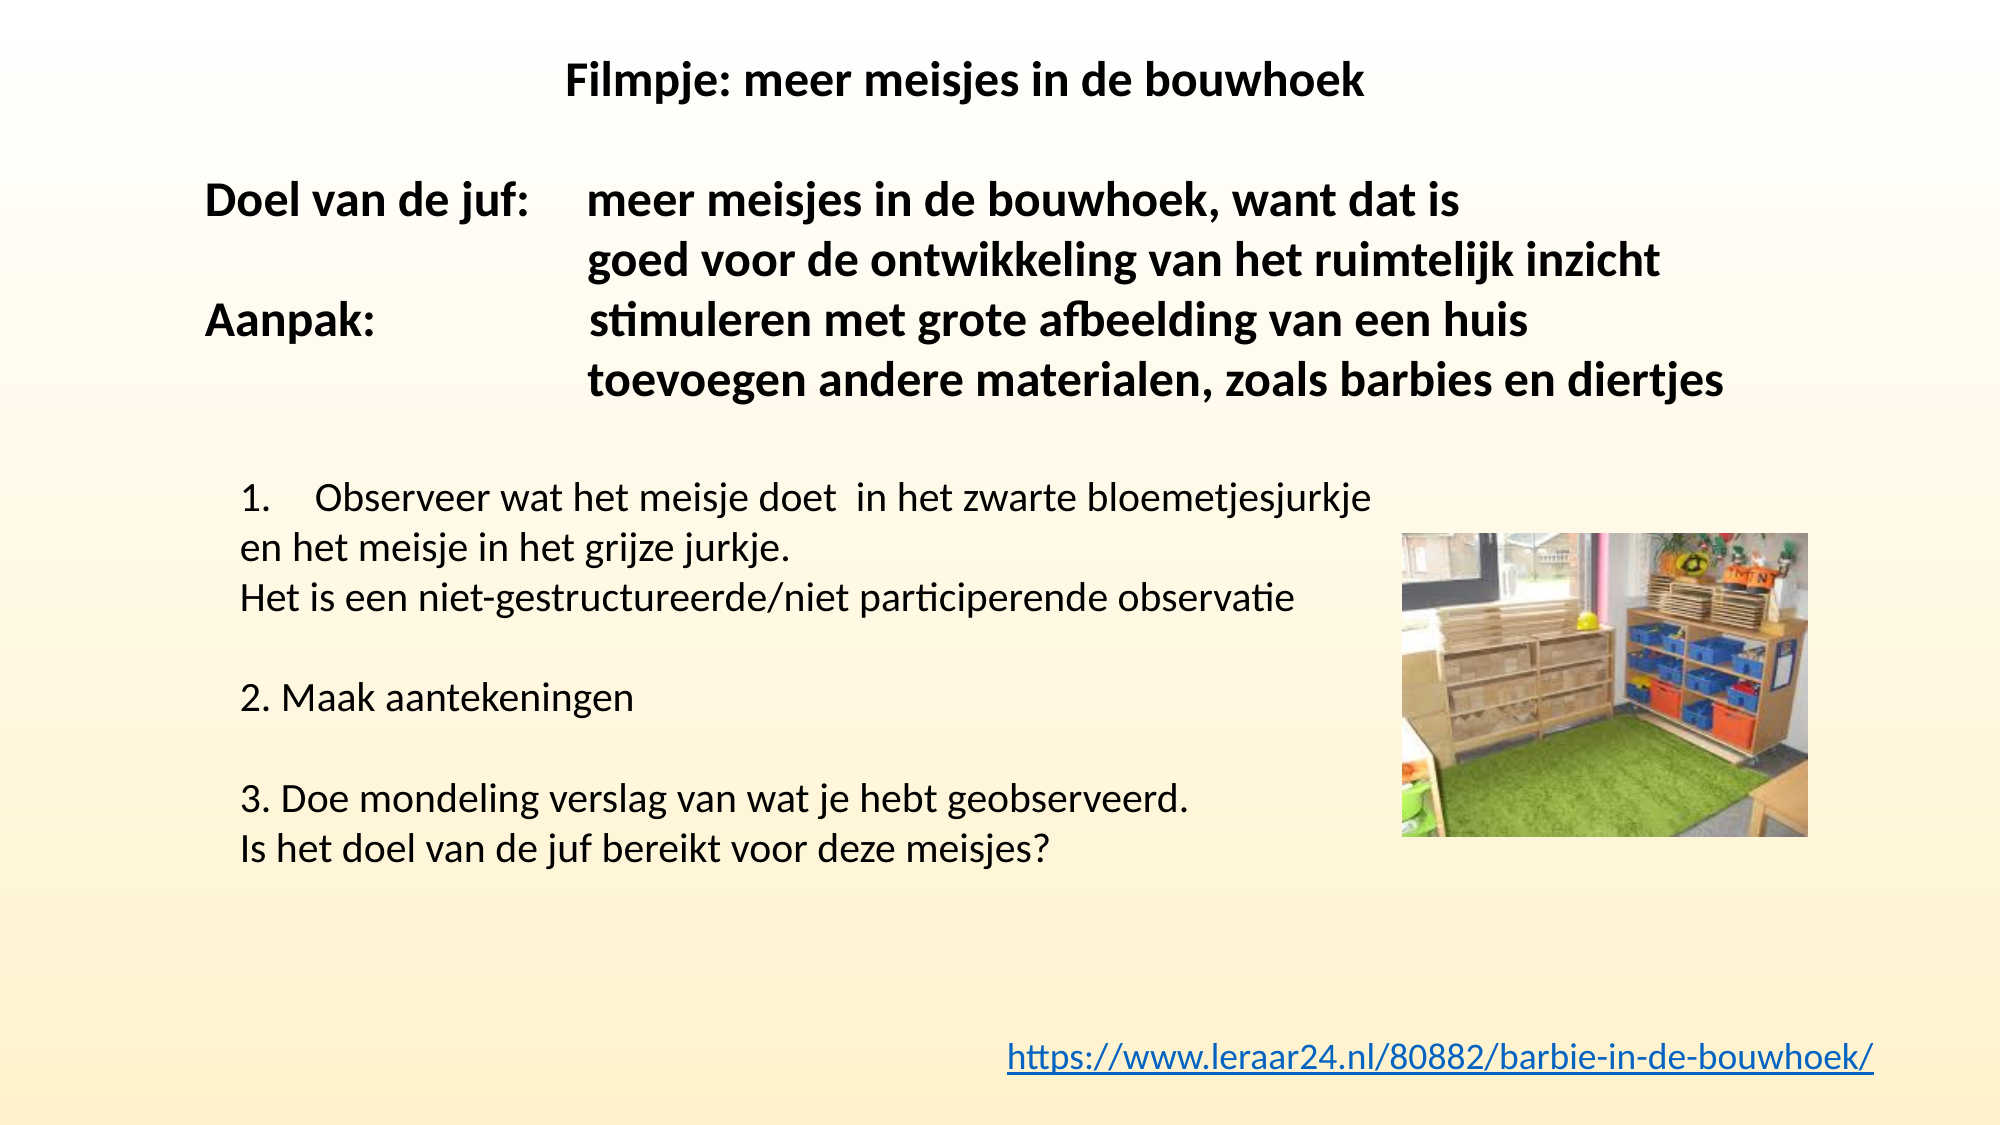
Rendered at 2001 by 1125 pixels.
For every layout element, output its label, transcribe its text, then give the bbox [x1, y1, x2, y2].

picture [1402, 533, 1808, 837]
text_box Filmpje: meer meisjes in de bouwhoek Doel van de juf: meer meisjes in de bouwhoek, want dat is goed voor de ontwikkeling van het ruimtelijk inzicht Aanpak: stimuleren met grote afbeelding van een huis toevoegen andere materialen, zoals barbies en diertjes [190, 39, 1741, 460]
text_box Observeer wat het meisje doet in het zwarte bloemetjesjurkje en het meisje in het grijze jurkje. Het is een niet-gestructureerde/niet participerende observatie 2. Maak aantekeningen 3. Doe mondeling verslag van wat je hebt geobserveerd. Is het doel van de juf bereikt voor deze meisjes? [225, 412, 1397, 923]
text_box https://www.leraar24.nl/80882/barbie-in-de-bouwhoek/ [992, 1024, 1890, 1085]
